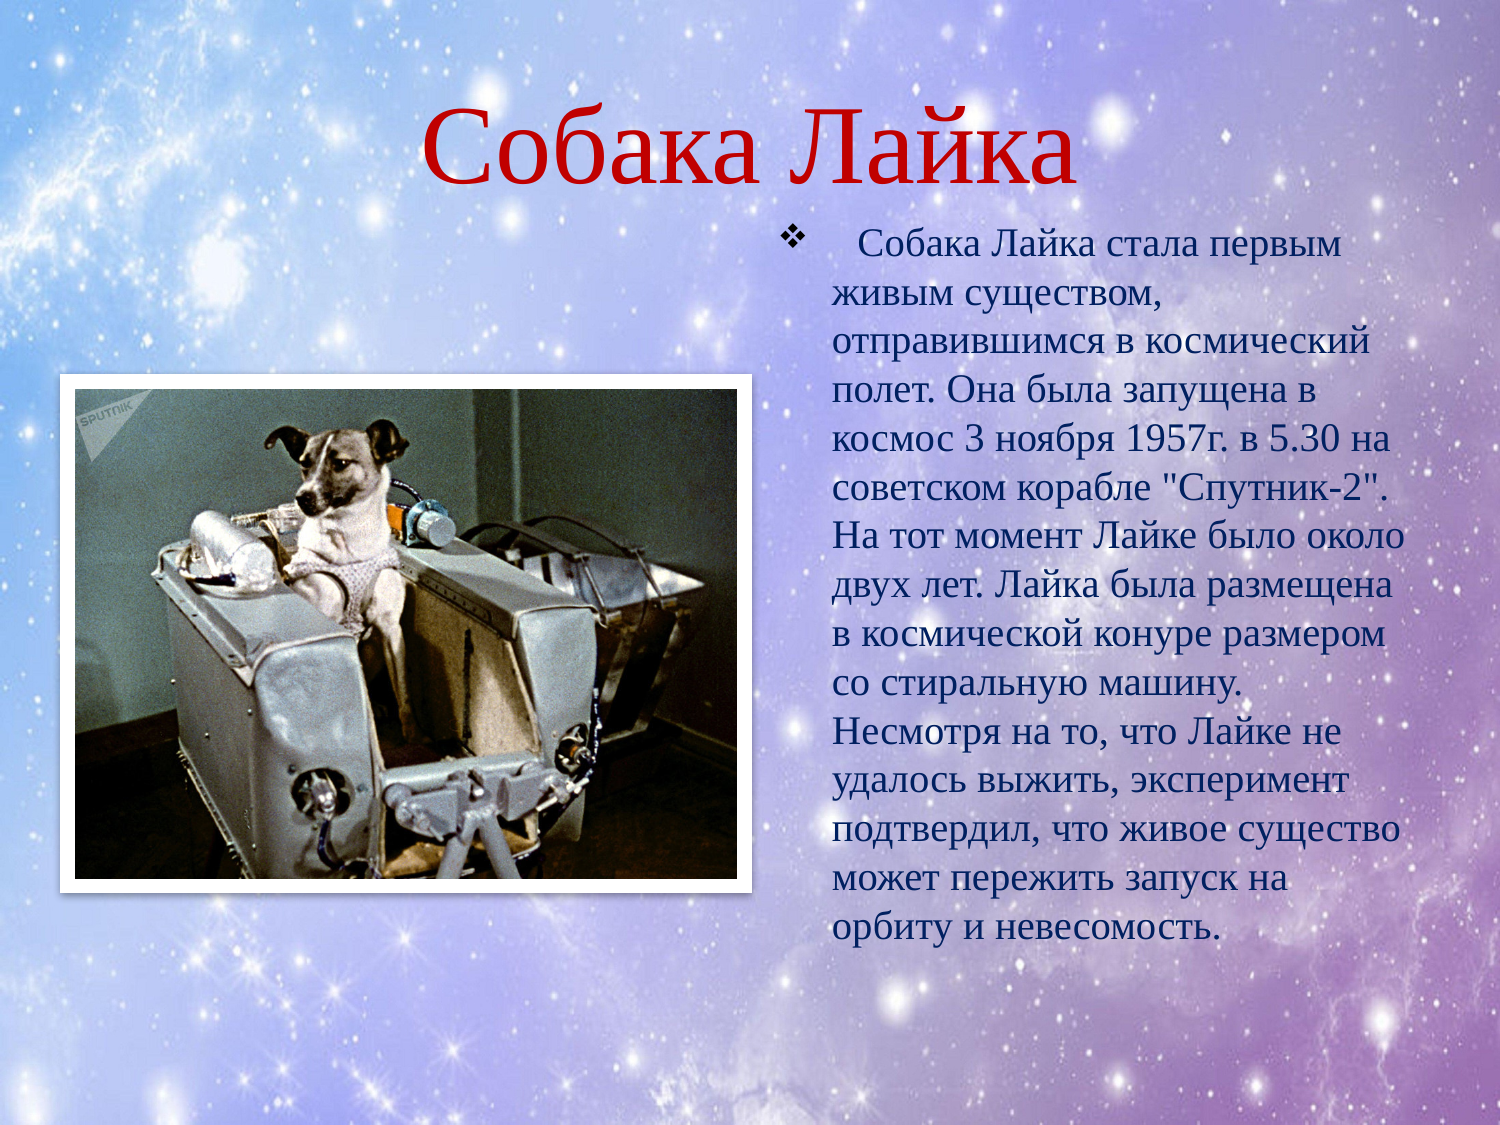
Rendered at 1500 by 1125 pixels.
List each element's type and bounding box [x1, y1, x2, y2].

picture [0, 0, 1500, 1125]
list [74, 388, 738, 880]
